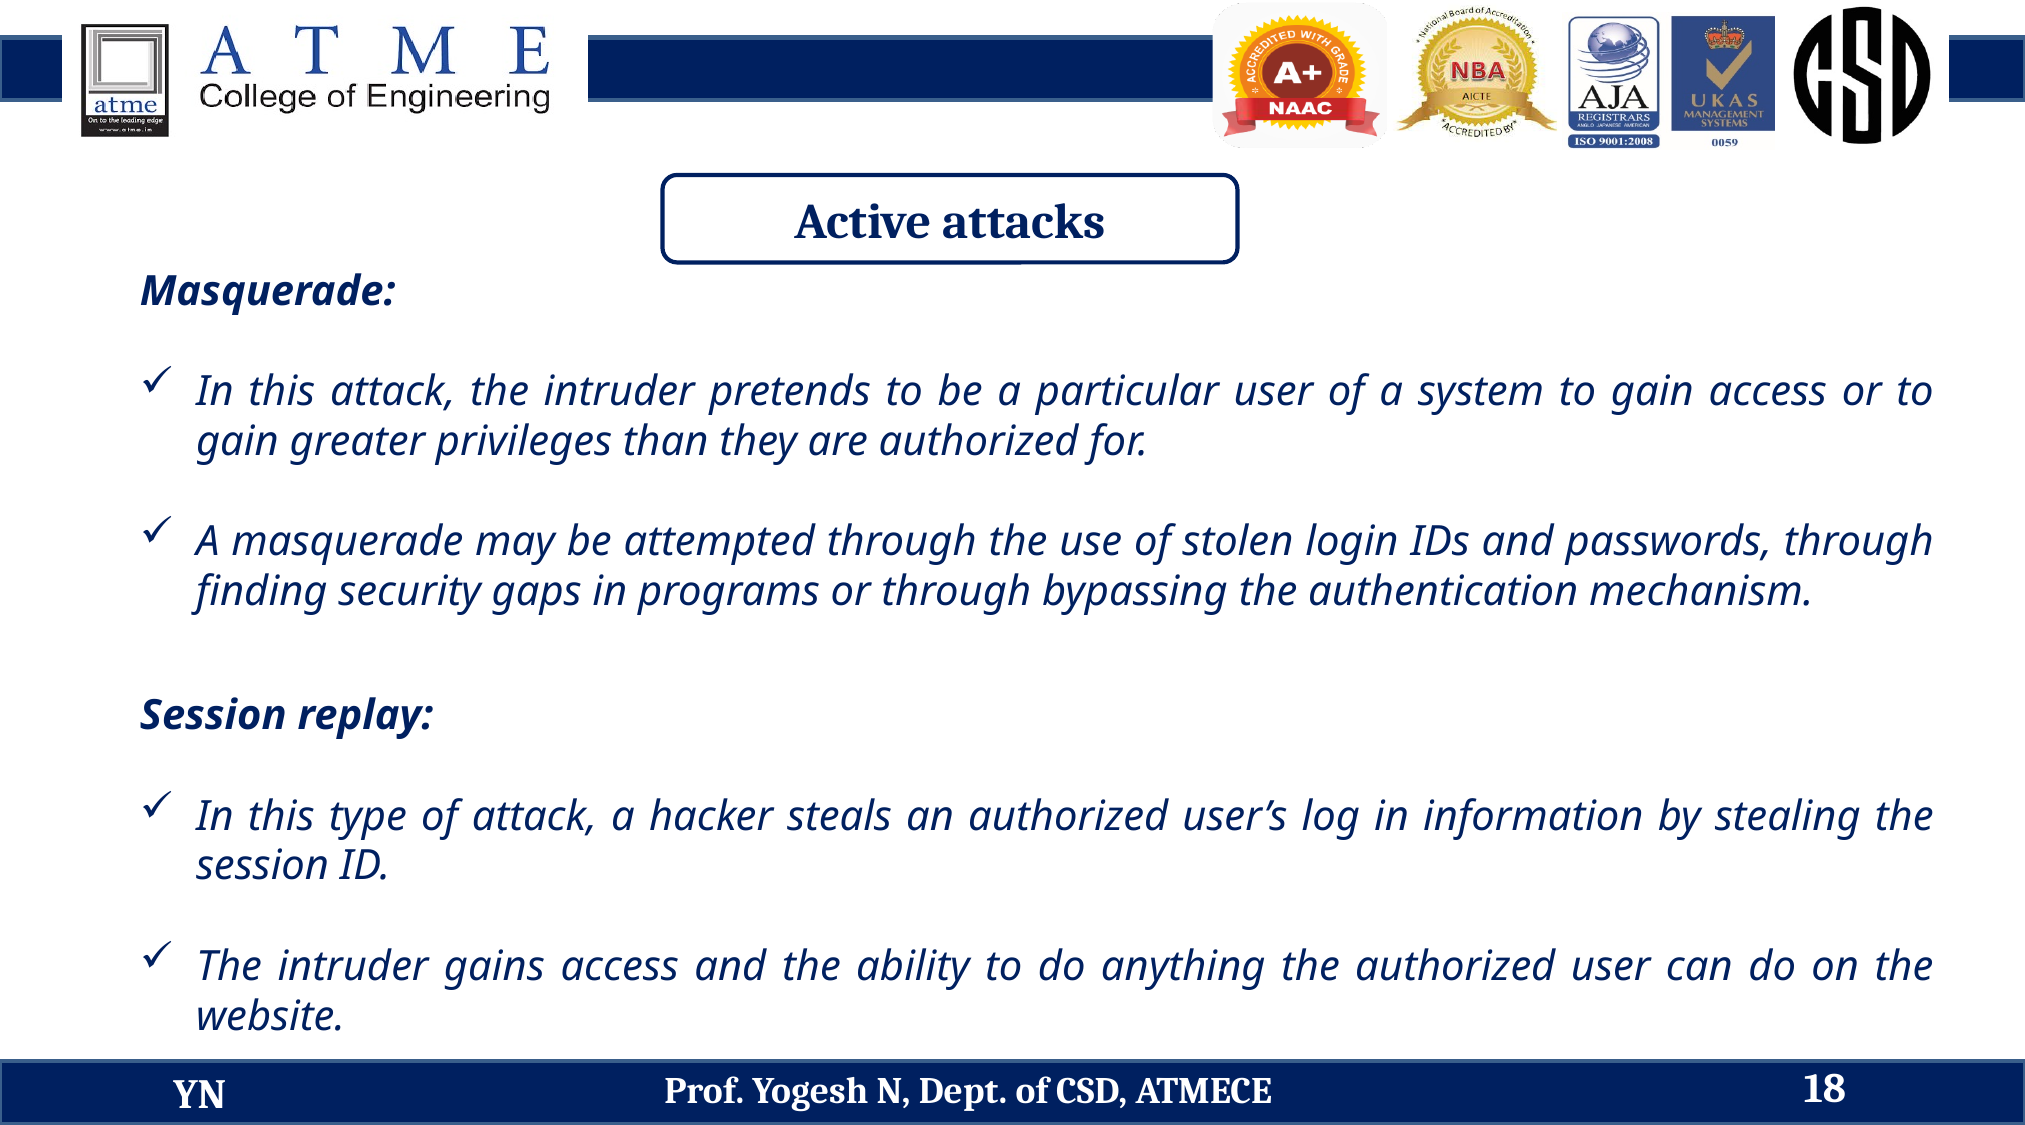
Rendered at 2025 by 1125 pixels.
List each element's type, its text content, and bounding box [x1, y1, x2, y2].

text_box 18 [1625, 1053, 2025, 1119]
picture [1212, 0, 1949, 150]
text_box Prof. Yogesh N, Dept. of CSD, ATMECE [562, 1058, 1375, 1119]
text_box Active attacks [660, 172, 1240, 256]
text_box Session replay: In this type of attack, a hacker steals an authorized user’s log in information by stealing the session ID. The intruder gains access and the ability to do anything the authorized user can do on the website. [125, 680, 1950, 1046]
picture [62, 0, 588, 157]
text_box YN [0, 1059, 400, 1125]
text_box Masquerade: In this attack, the intruder pretends to be a particular user of a system to gain access or to gain greater privileges than they are authorized for. A masquerade may be attempted through the use of stolen login IDs and passwords, through finding security gaps in programs or through bypassing the authentication mechanism. [125, 256, 1950, 622]
